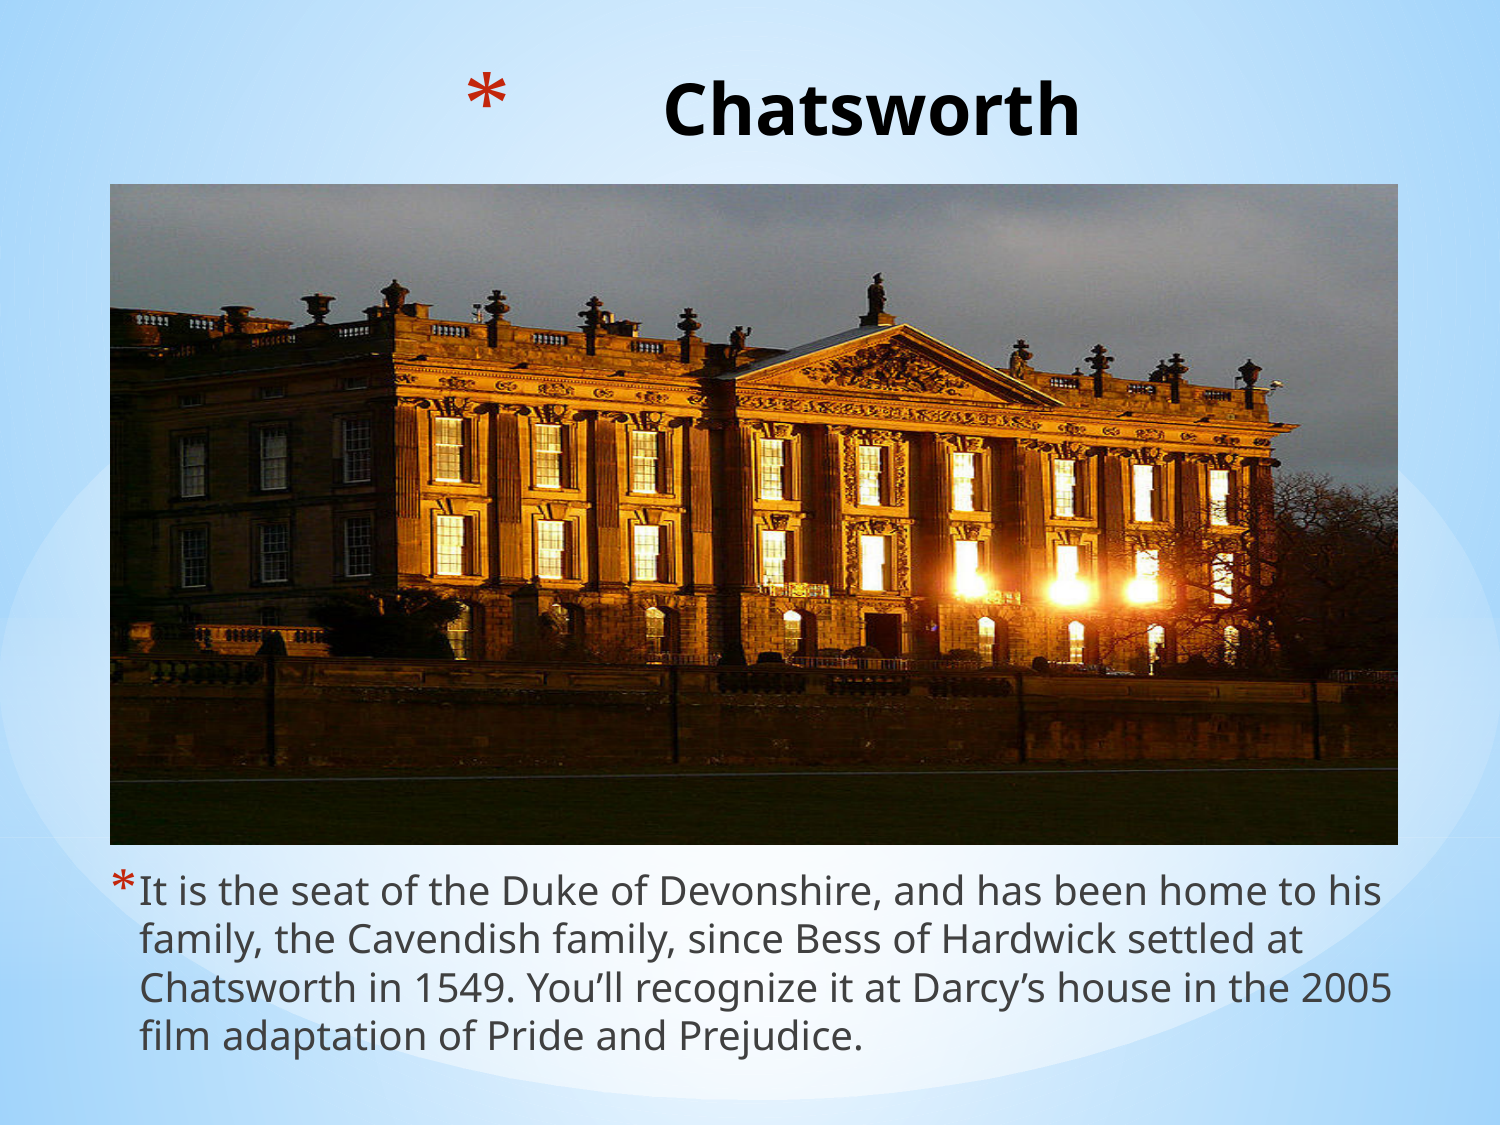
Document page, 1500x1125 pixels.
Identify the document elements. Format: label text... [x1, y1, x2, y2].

list It is the seat of the Duke of Devonshire, and has been home to his family, the Cavendish family, since Bess of Hardwick settled at Chatsworth in 1549. You’ll recognize it at Darcy’s house in the 2005 film adaptation of Pride and Prejudice. [88, 857, 1459, 1068]
picture [109, 184, 1398, 846]
title Chatsworth [29, 56, 1098, 244]
